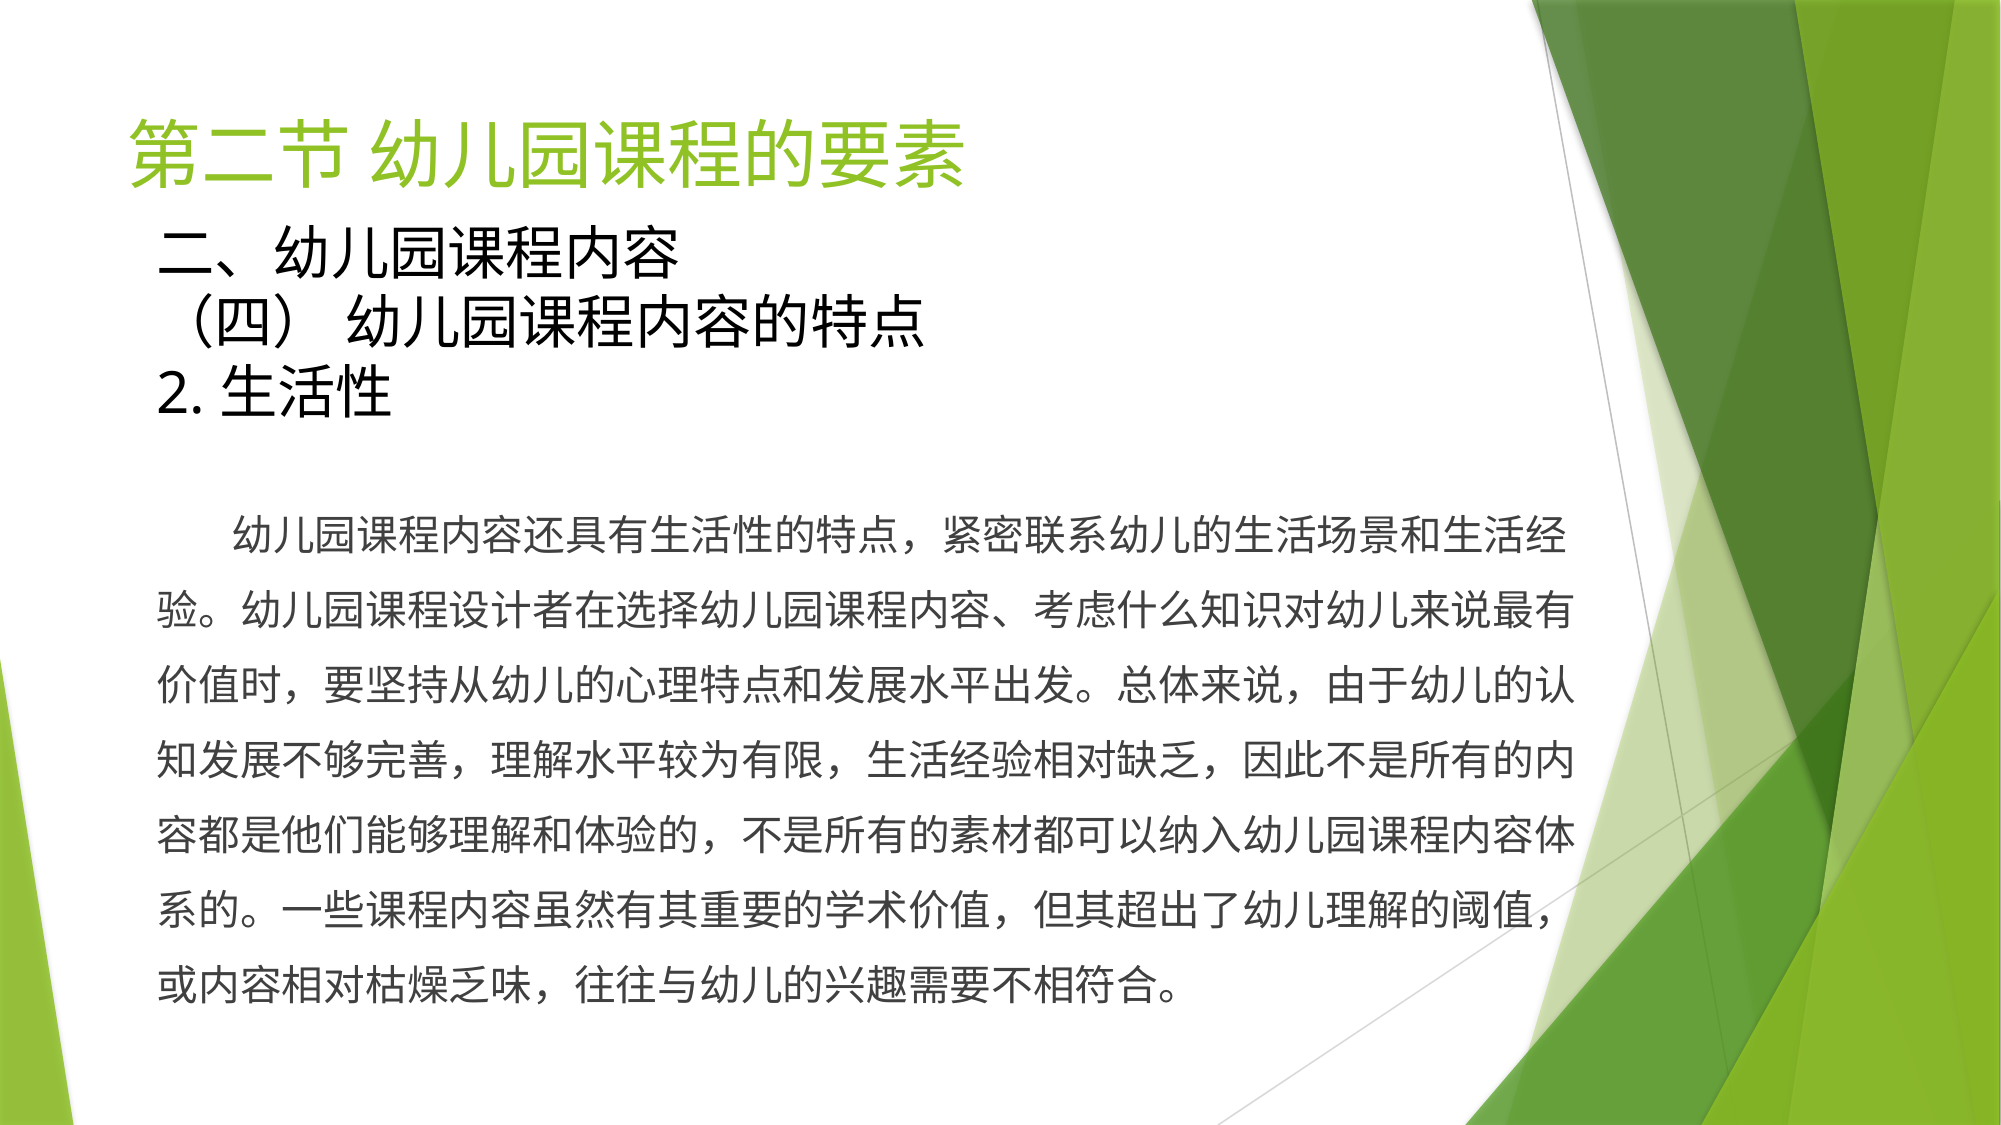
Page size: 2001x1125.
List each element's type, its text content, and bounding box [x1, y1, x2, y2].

text_box 二、幼儿园课程内容 （四） 幼儿园课程内容的特点 2.生活性 [141, 208, 1451, 433]
list 幼儿园课程内容还具有生活性的特点，紧密联系幼儿的生活场景和生活经验。幼儿园课程设计者在选择幼儿园课程内容、考虑什么知识对幼儿来说最有价值时，要坚持从幼儿的心理特点和发展水平出发。总体来说，由于幼儿的认知发展不够完善，理解水平较为有限，生活经验相对缺乏，因此不是所有的内容都是他们能够理解和体验的，不是所有的素材都可以纳入幼儿园课程内容体系的。一些课程内容虽然有其重要的学术价值，但其超出了幼儿理解的阈值，或内容相对枯燥乏味，往往与幼儿的兴趣需要不相符合。 [141, 476, 1610, 1025]
title 第二节 幼儿园课程的要素 [111, 99, 1522, 317]
